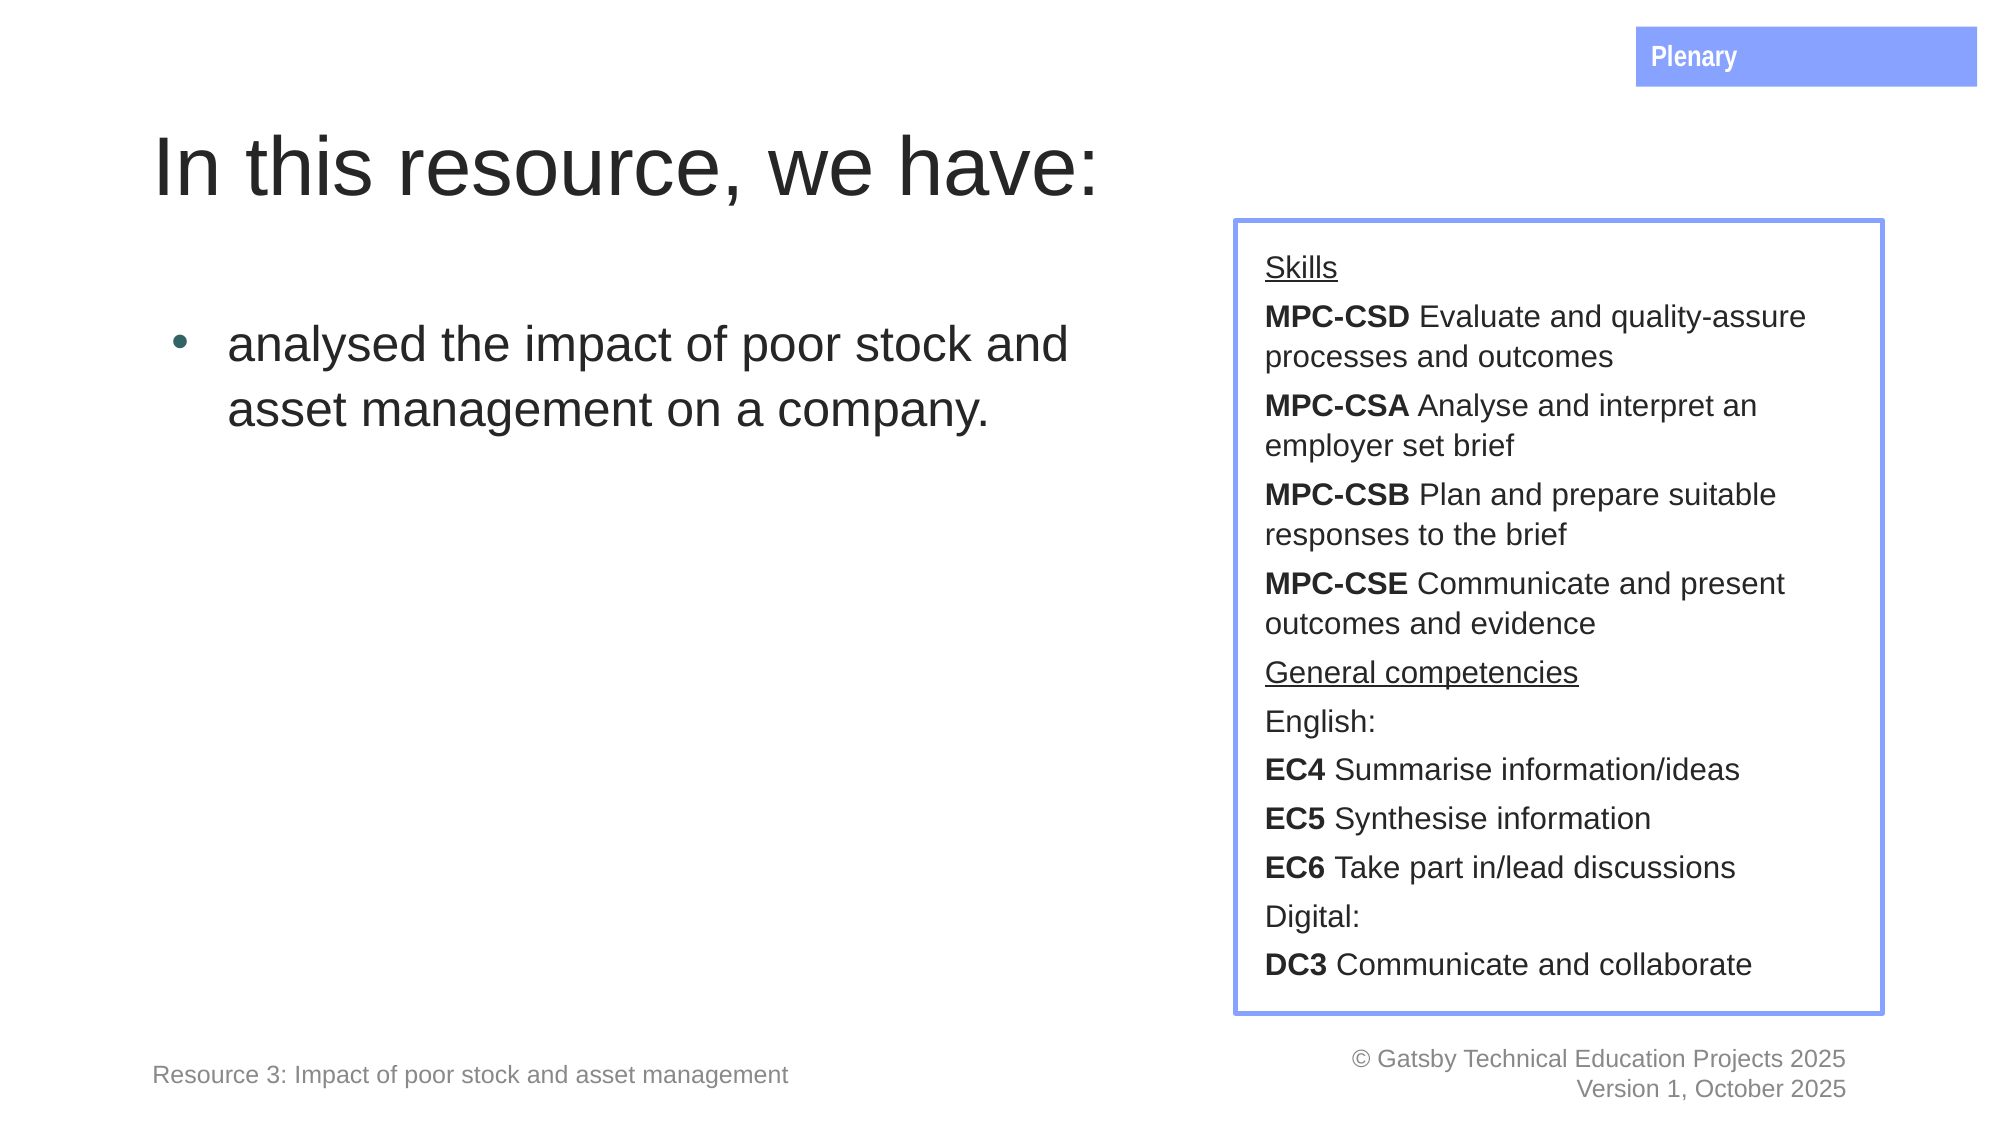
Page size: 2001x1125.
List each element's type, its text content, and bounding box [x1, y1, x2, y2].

text_box Skills MPC-CSD Evaluate and quality-assure processes and outcomes MPC-CSA Analyse and interpret an employer set brief MPC-CSB Plan and prepare suitable responses to the brief MPC-CSE Communicate and present outcomes and evidence General competencies English: EC4 Summarise information/ideas EC5 Synthesise information EC6 Take part in/lead discussions Digital: DC3 Communicate and collaborate [1235, 220, 1883, 1014]
list analysed the impact of poor stock and asset management on a company. [137, 299, 1188, 1014]
list Resource 3: Impact of poor stock and asset management [137, 1042, 829, 1103]
title In this resource, we have: [137, 59, 1863, 278]
list Plenary [1636, 26, 1978, 87]
